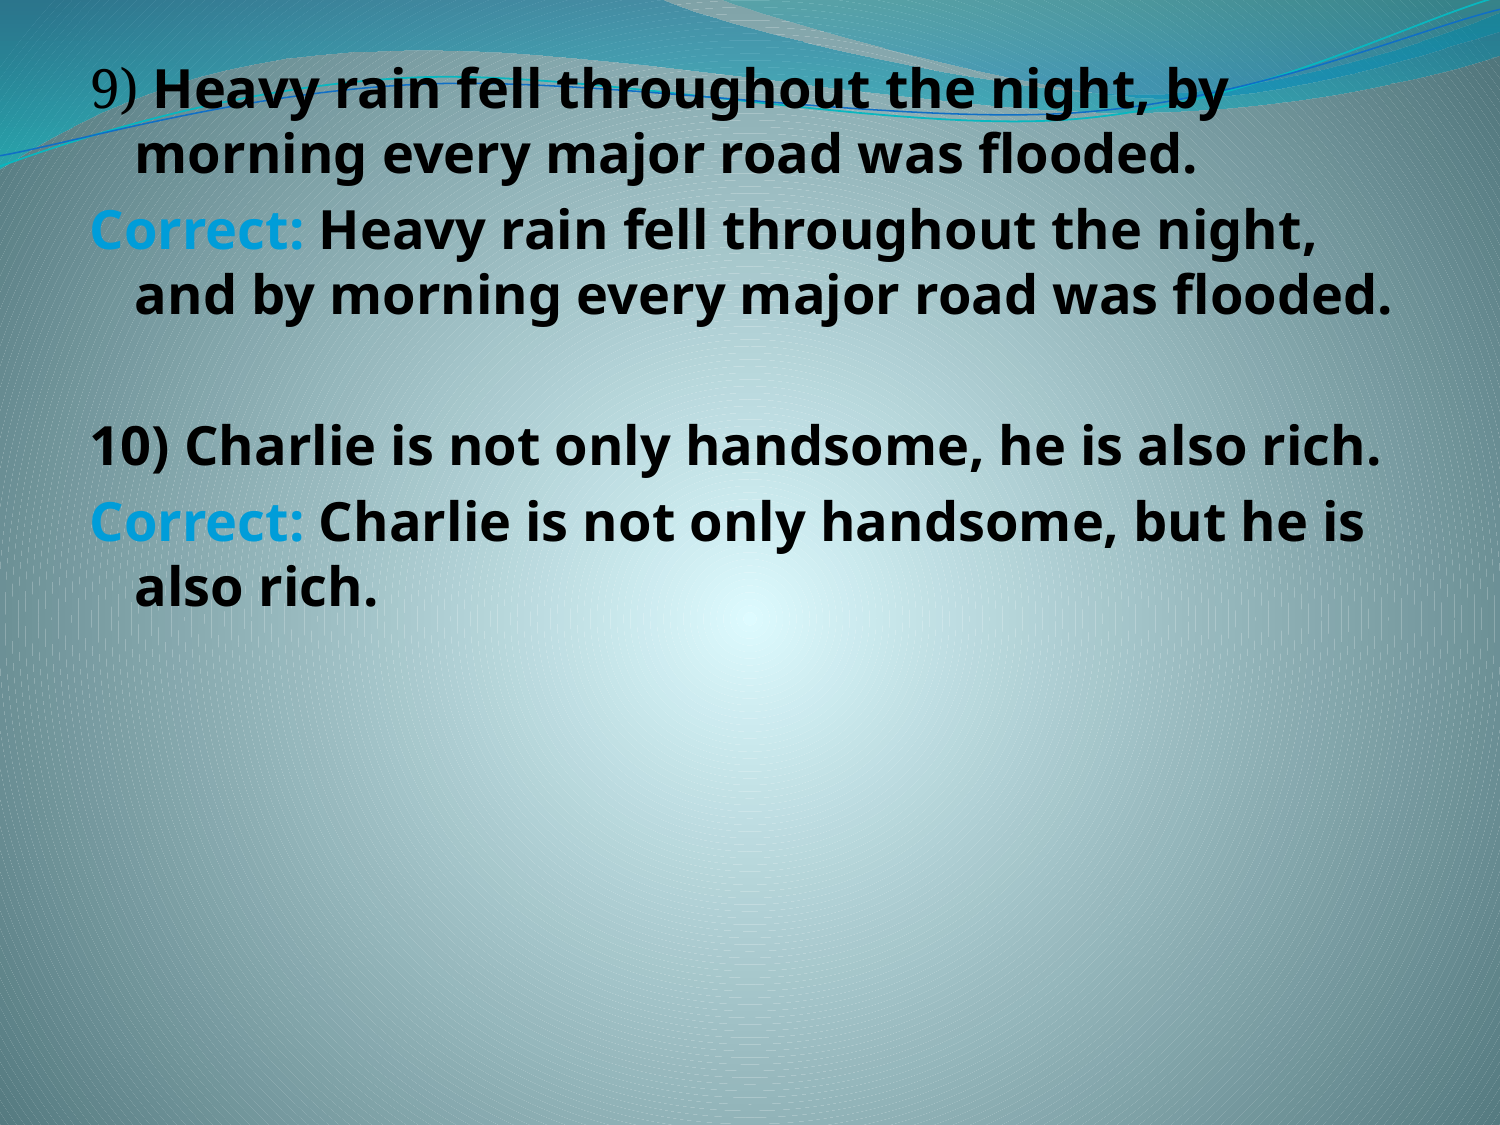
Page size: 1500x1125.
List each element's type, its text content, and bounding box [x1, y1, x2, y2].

list 9) Heavy rain fell throughout the night, by morning every major road was flooded. Correct: Heavy rain fell throughout the night, and by morning every major road was flooded. 10) Charlie is not only handsome, he is also rich. Correct: Charlie is not only handsome, but he is also rich. [75, 46, 1425, 1005]
